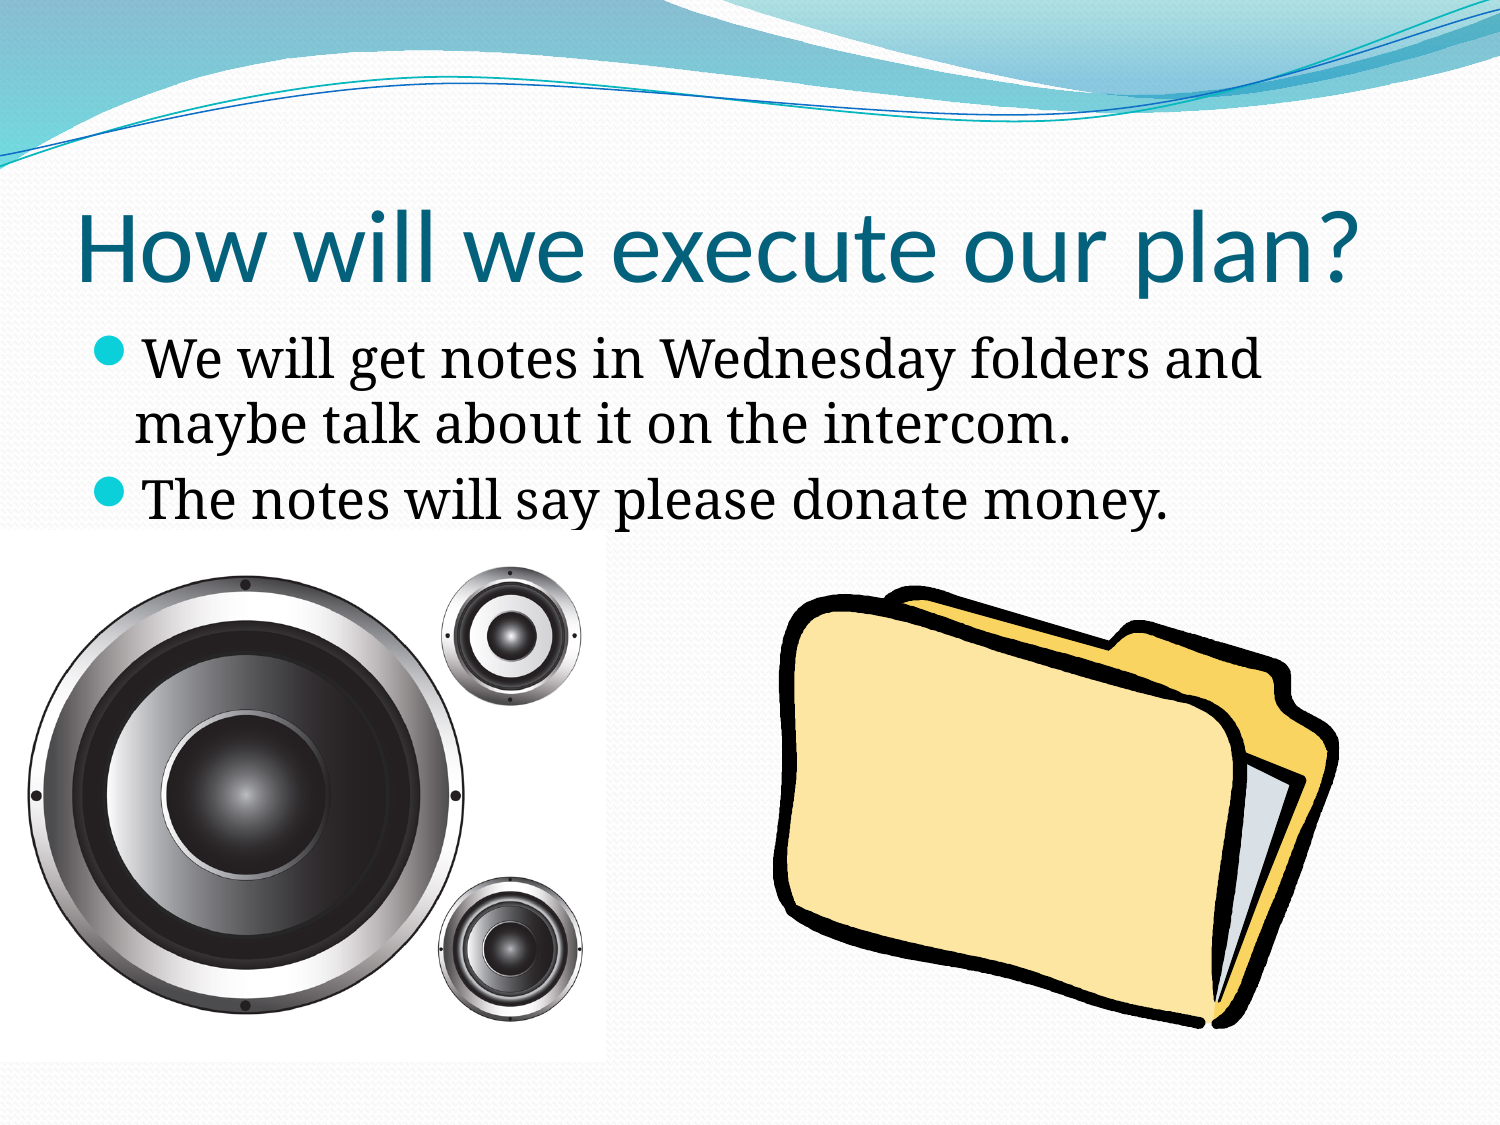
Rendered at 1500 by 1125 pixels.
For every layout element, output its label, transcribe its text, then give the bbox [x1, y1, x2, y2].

title How will we execute our plan? [75, 115, 1425, 303]
picture [0, 530, 607, 1062]
list We will get notes in Wednesday folders and maybe talk about it on the intercom. The notes will say please donate money. [75, 317, 1425, 1038]
picture [762, 574, 1351, 1040]
